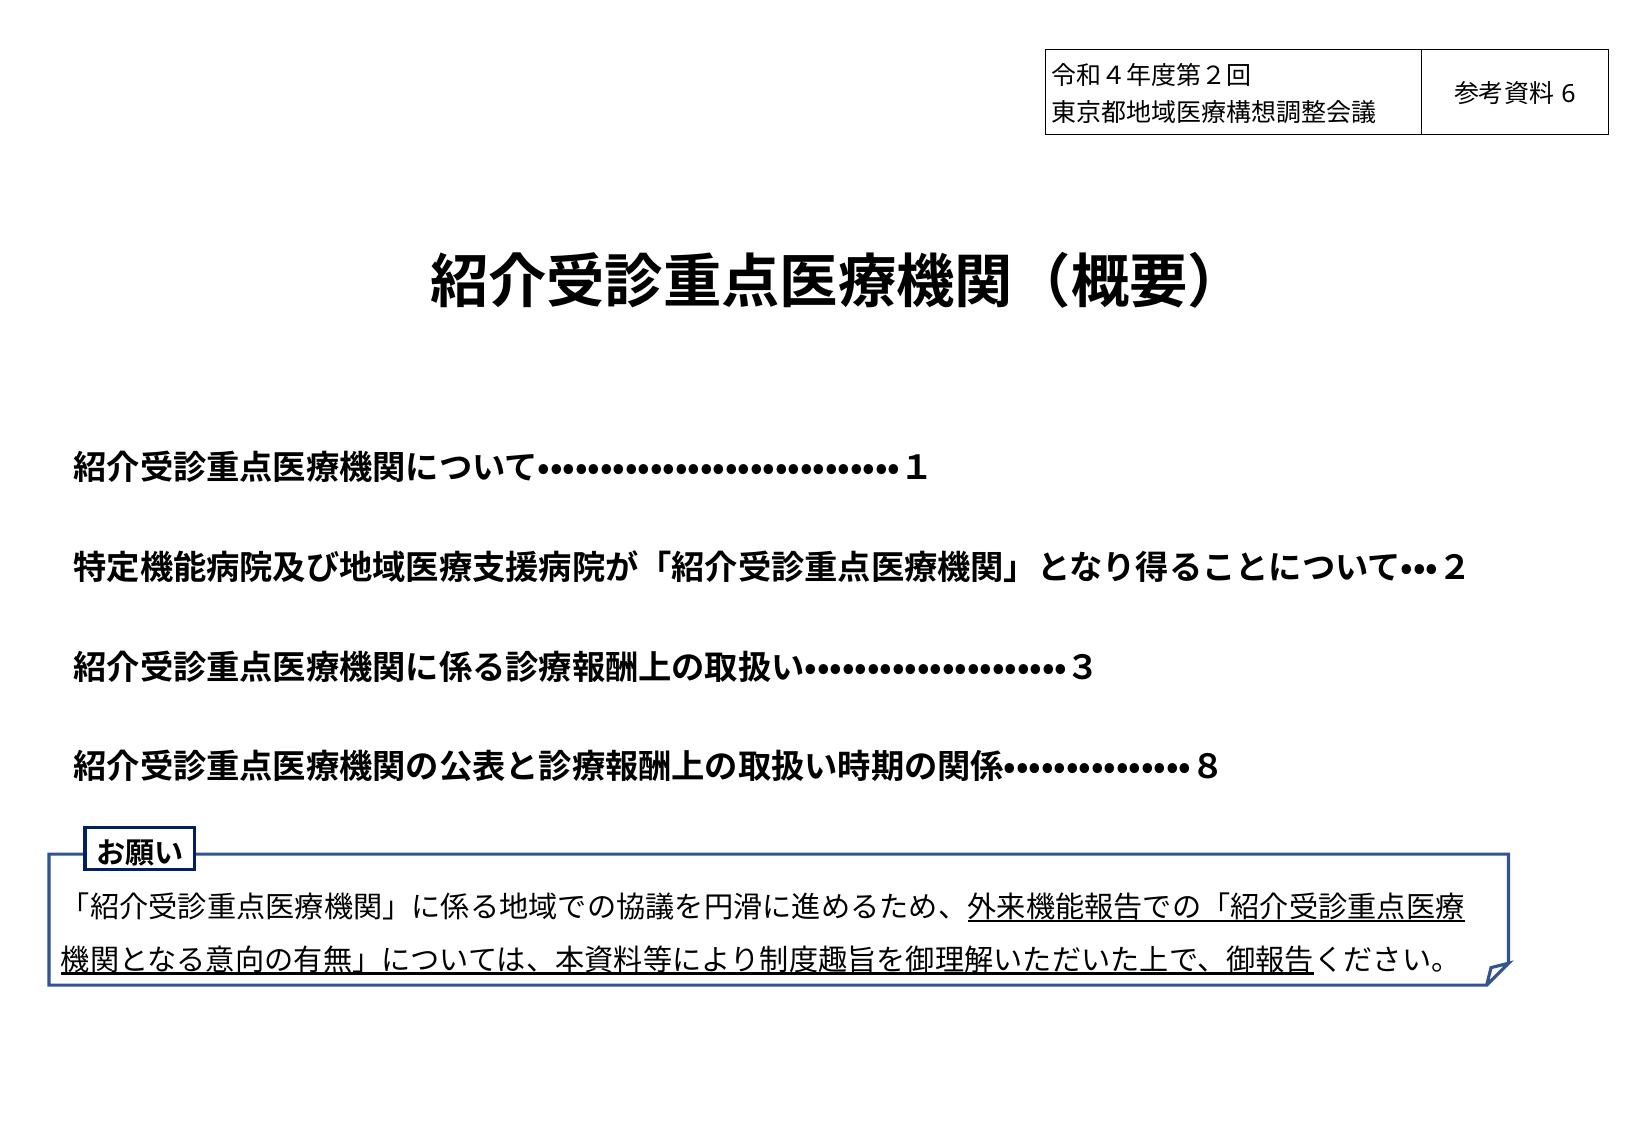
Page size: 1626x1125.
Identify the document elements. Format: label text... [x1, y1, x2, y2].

text_box 「紹介受診重点医療機関」に係る地域での協議を円滑に進めるため、外来機能報告での「紹介受診重点医療 機関となる意向の有無」については、本資料等により制度趣旨を御理解いただいた上で、御報告ください。 [47, 853, 1512, 987]
text_box 紹介受診重点医療機関（概要） [182, 237, 1495, 379]
text_box 紹介受診重点医療機関について・・・・・・・・・・・・・・・・・・・・・・・・・・・・・１ 特定機能病院及び地域医療支援病院が「紹介受診重点医療機関」となり得ることについて・・・２ 紹介受診重点医療機関に係る診療報酬上の取扱い・・・・・・・・・・・・・・・・・・・・・３ 紹介受診重点医療機関の公表と診療報酬上の取扱い時期の関係・・・・・・・・・・・・・・・８ [59, 379, 1571, 793]
table_header 参考資料6 [1422, 50, 1608, 134]
text_box お願い [84, 827, 196, 871]
table_header 令和４年度第２回 東京都地域医療構想調整会議 [1046, 50, 1421, 134]
